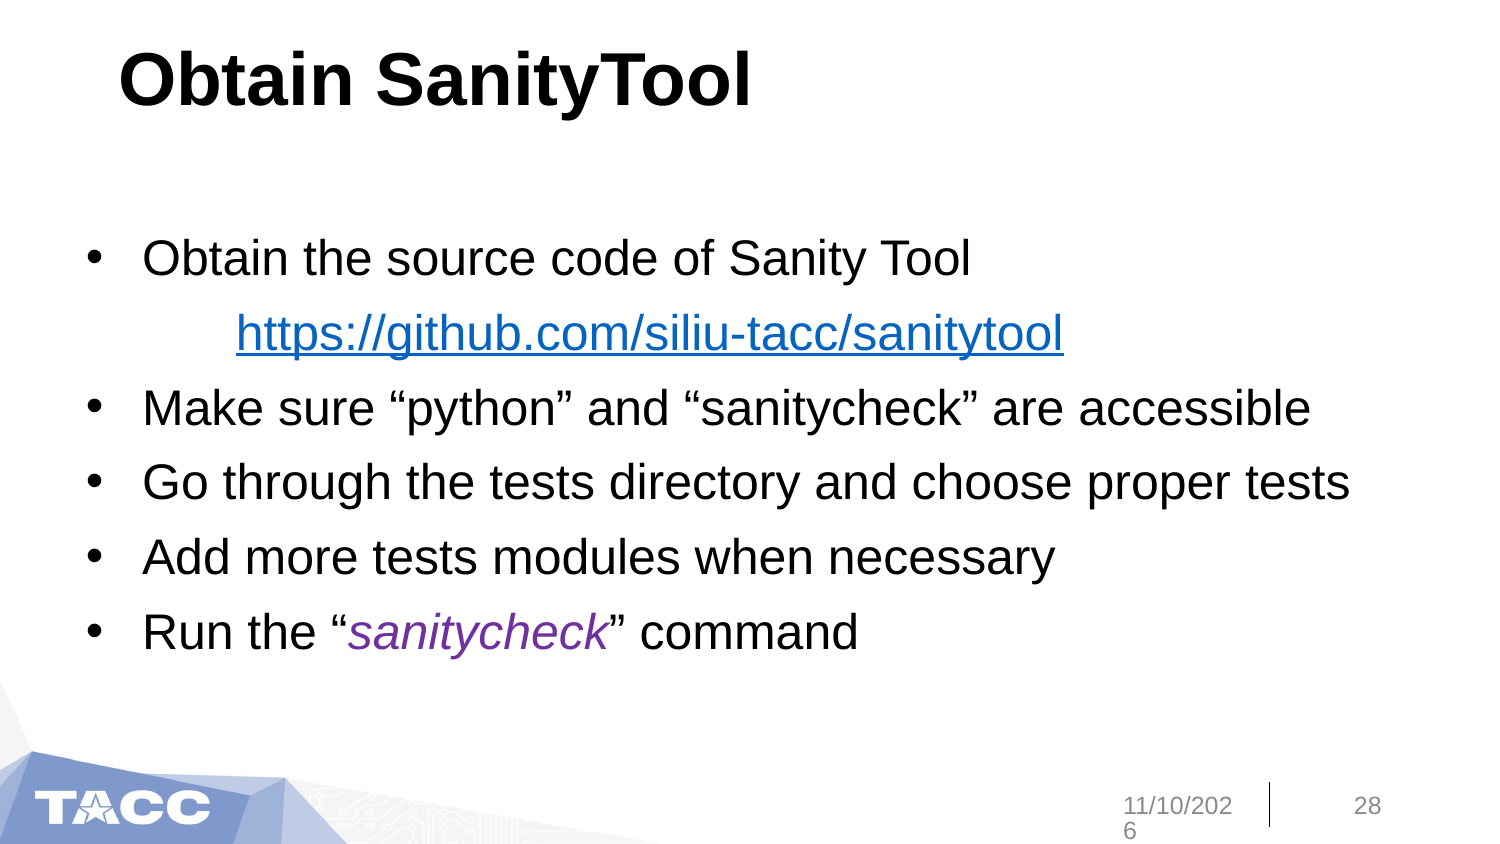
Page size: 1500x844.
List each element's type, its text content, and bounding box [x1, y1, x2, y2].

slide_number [1108, 782, 1255, 827]
slide_number 28 [1284, 782, 1397, 827]
picture [0, 0, 1500, 844]
list Obtain the source code of Sanity Tool https://github.com/siliu-tacc/sanitytool Make sure “python” and “sanitycheck” are accessible Go through the tests directory and choose proper tests Add more tests modules when necessary Run the “sanitycheck” command [70, 224, 1452, 760]
title Obtain SanityTool [103, 0, 1397, 164]
